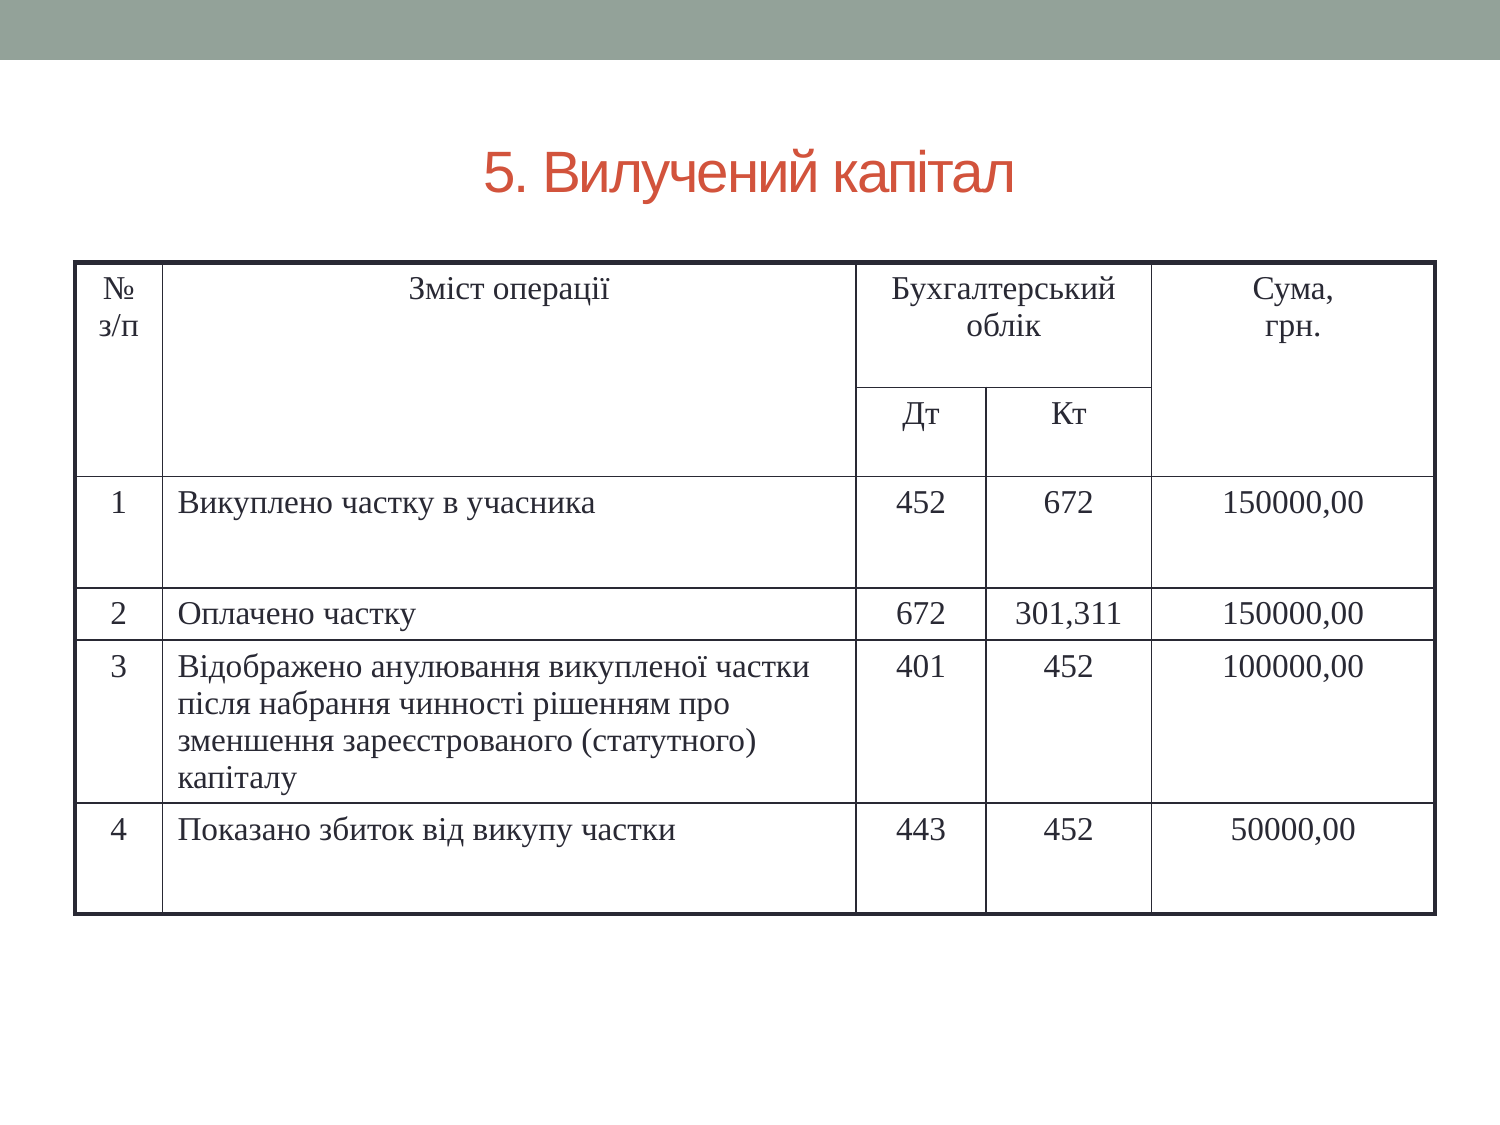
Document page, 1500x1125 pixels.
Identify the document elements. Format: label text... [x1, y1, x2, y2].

table_cell 100000,00 [1152, 641, 1433, 802]
table_cell 3 [77, 641, 162, 802]
table_cell 150000,00 [1152, 589, 1433, 639]
table_cell Кт [987, 388, 1151, 476]
table_cell 672 [987, 477, 1151, 587]
table_cell 1 [77, 477, 162, 587]
table_cell 150000,00 [1152, 477, 1433, 587]
table_cell 50000,00 [1152, 804, 1433, 912]
table_cell Відображено анулювання викупленої частки після набрання чинності рішенням про зменшення зареєстрованого (статутного) капіталу [163, 641, 855, 802]
table_header Сума, грн. [1152, 265, 1433, 476]
table_cell 301,311 [987, 589, 1151, 639]
table_header Бухгалтерський облік [857, 265, 1151, 387]
table_cell 2 [77, 589, 162, 639]
title 5. Вилучений капітал [75, 87, 1425, 250]
table_cell 452 [857, 477, 985, 587]
table_cell 452 [987, 804, 1151, 912]
table_cell 401 [857, 641, 985, 802]
table_cell Оплачено частку [163, 589, 855, 639]
table_cell 672 [857, 589, 985, 639]
table_header № з/п [77, 265, 162, 476]
table_cell 4 [77, 804, 162, 912]
table_cell Дт [857, 388, 985, 476]
table_cell 452 [987, 641, 1151, 802]
table_cell 443 [857, 804, 985, 912]
table_header Зміст операції [163, 265, 855, 476]
table_cell Викуплено частку в учасника [163, 477, 855, 587]
table_cell Показано збиток від викупу частки [163, 804, 855, 912]
